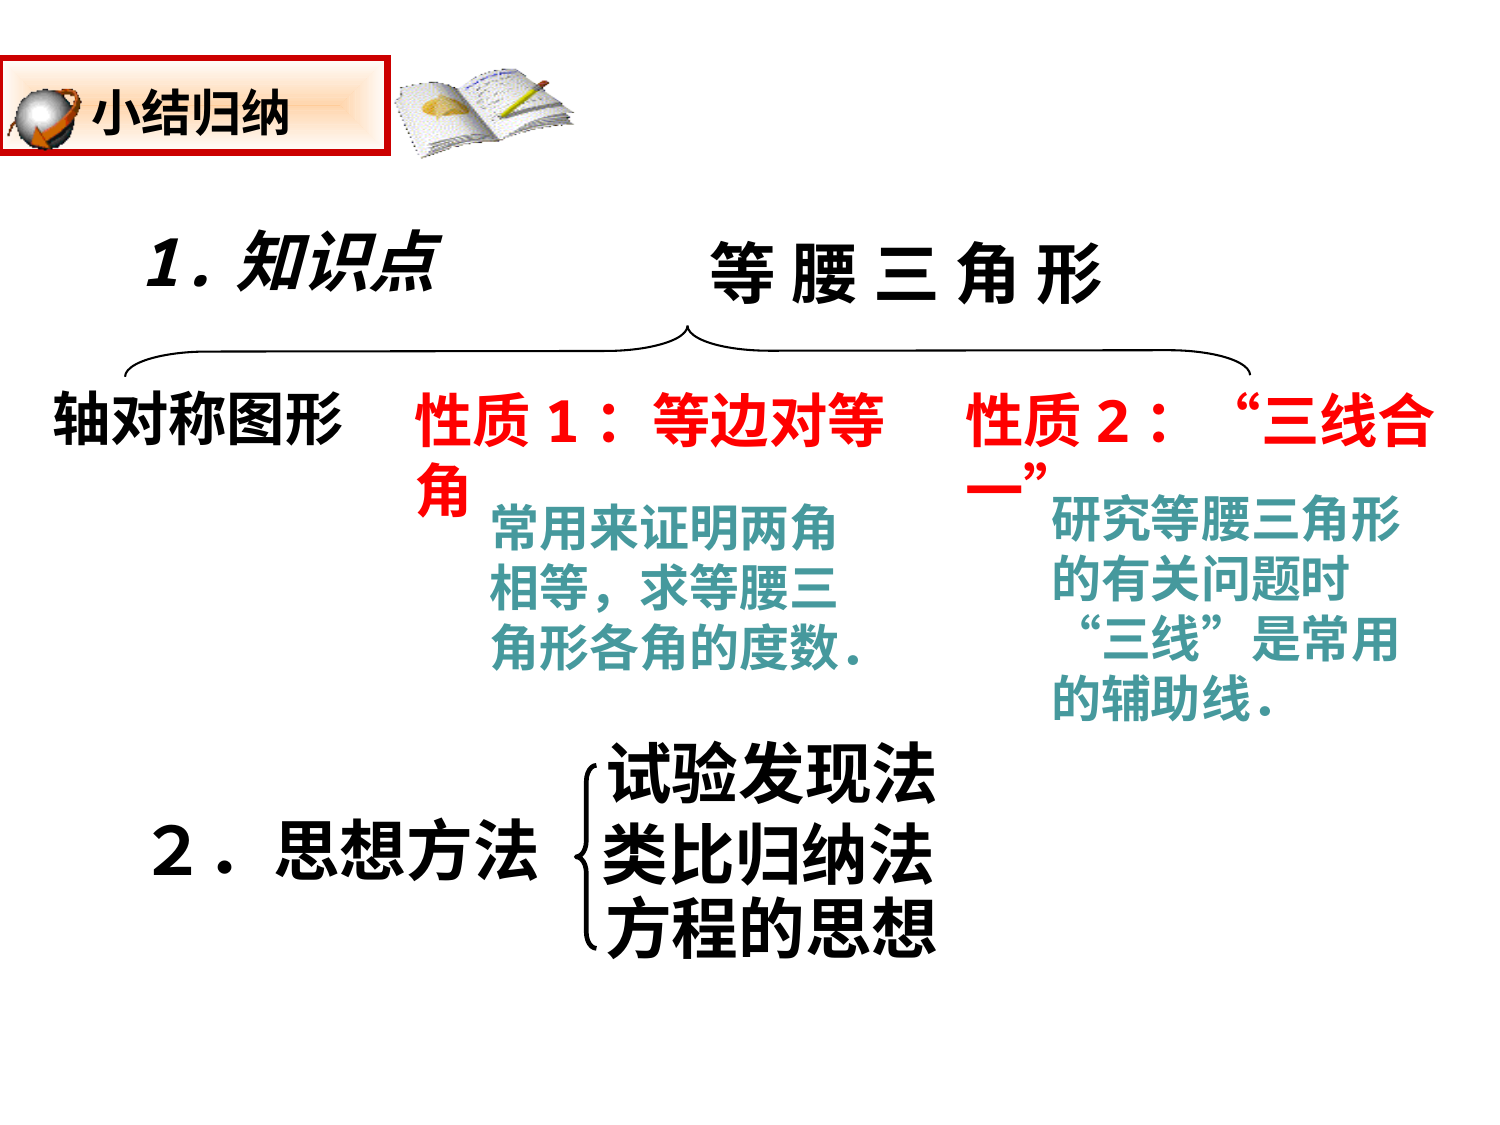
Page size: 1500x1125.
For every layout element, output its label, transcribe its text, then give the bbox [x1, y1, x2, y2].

text_box 1.知识点 [124, 212, 1259, 308]
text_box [0, 49, 588, 163]
text_box 轴对称图形 [37, 375, 363, 460]
text_box 等 腰 三 角 形 [637, 224, 1163, 320]
text_box 性质1：等边对等角 [399, 376, 950, 532]
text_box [124, 724, 954, 975]
text_box 常用来证明两角相等，求等腰三角形各角的度数． [474, 488, 875, 684]
text_box 研究等腰三角形的有关问题时“三线”是常用的辅助线． [1036, 479, 1462, 735]
text_box 性质2：“三线合一” [950, 376, 1500, 532]
text_box [124, 325, 1252, 377]
